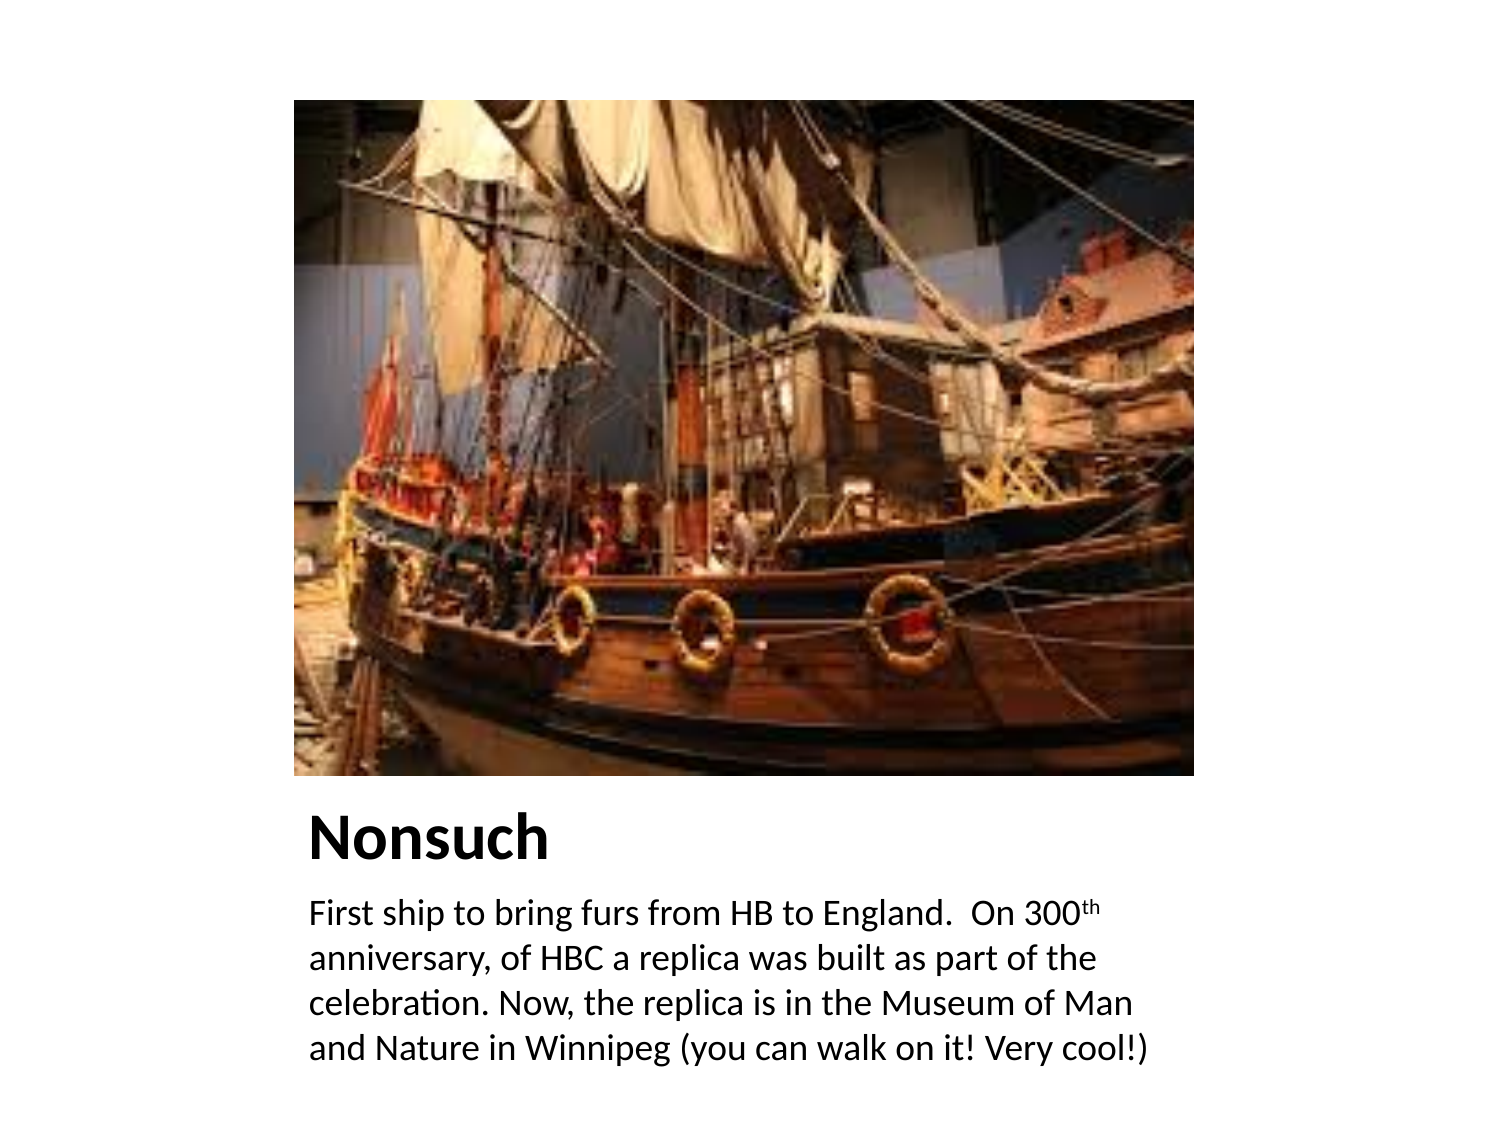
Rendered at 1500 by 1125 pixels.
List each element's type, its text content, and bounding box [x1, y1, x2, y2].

title Nonsuch [294, 787, 1194, 880]
list First ship to bring furs from HB to England. On 300th anniversary, of HBC a replica was built as part of the celebration. Now, the replica is in the Museum of Man and Nature in Winnipeg (you can walk on it! Very cool!) [294, 880, 1194, 1013]
picture [293, 100, 1195, 776]
